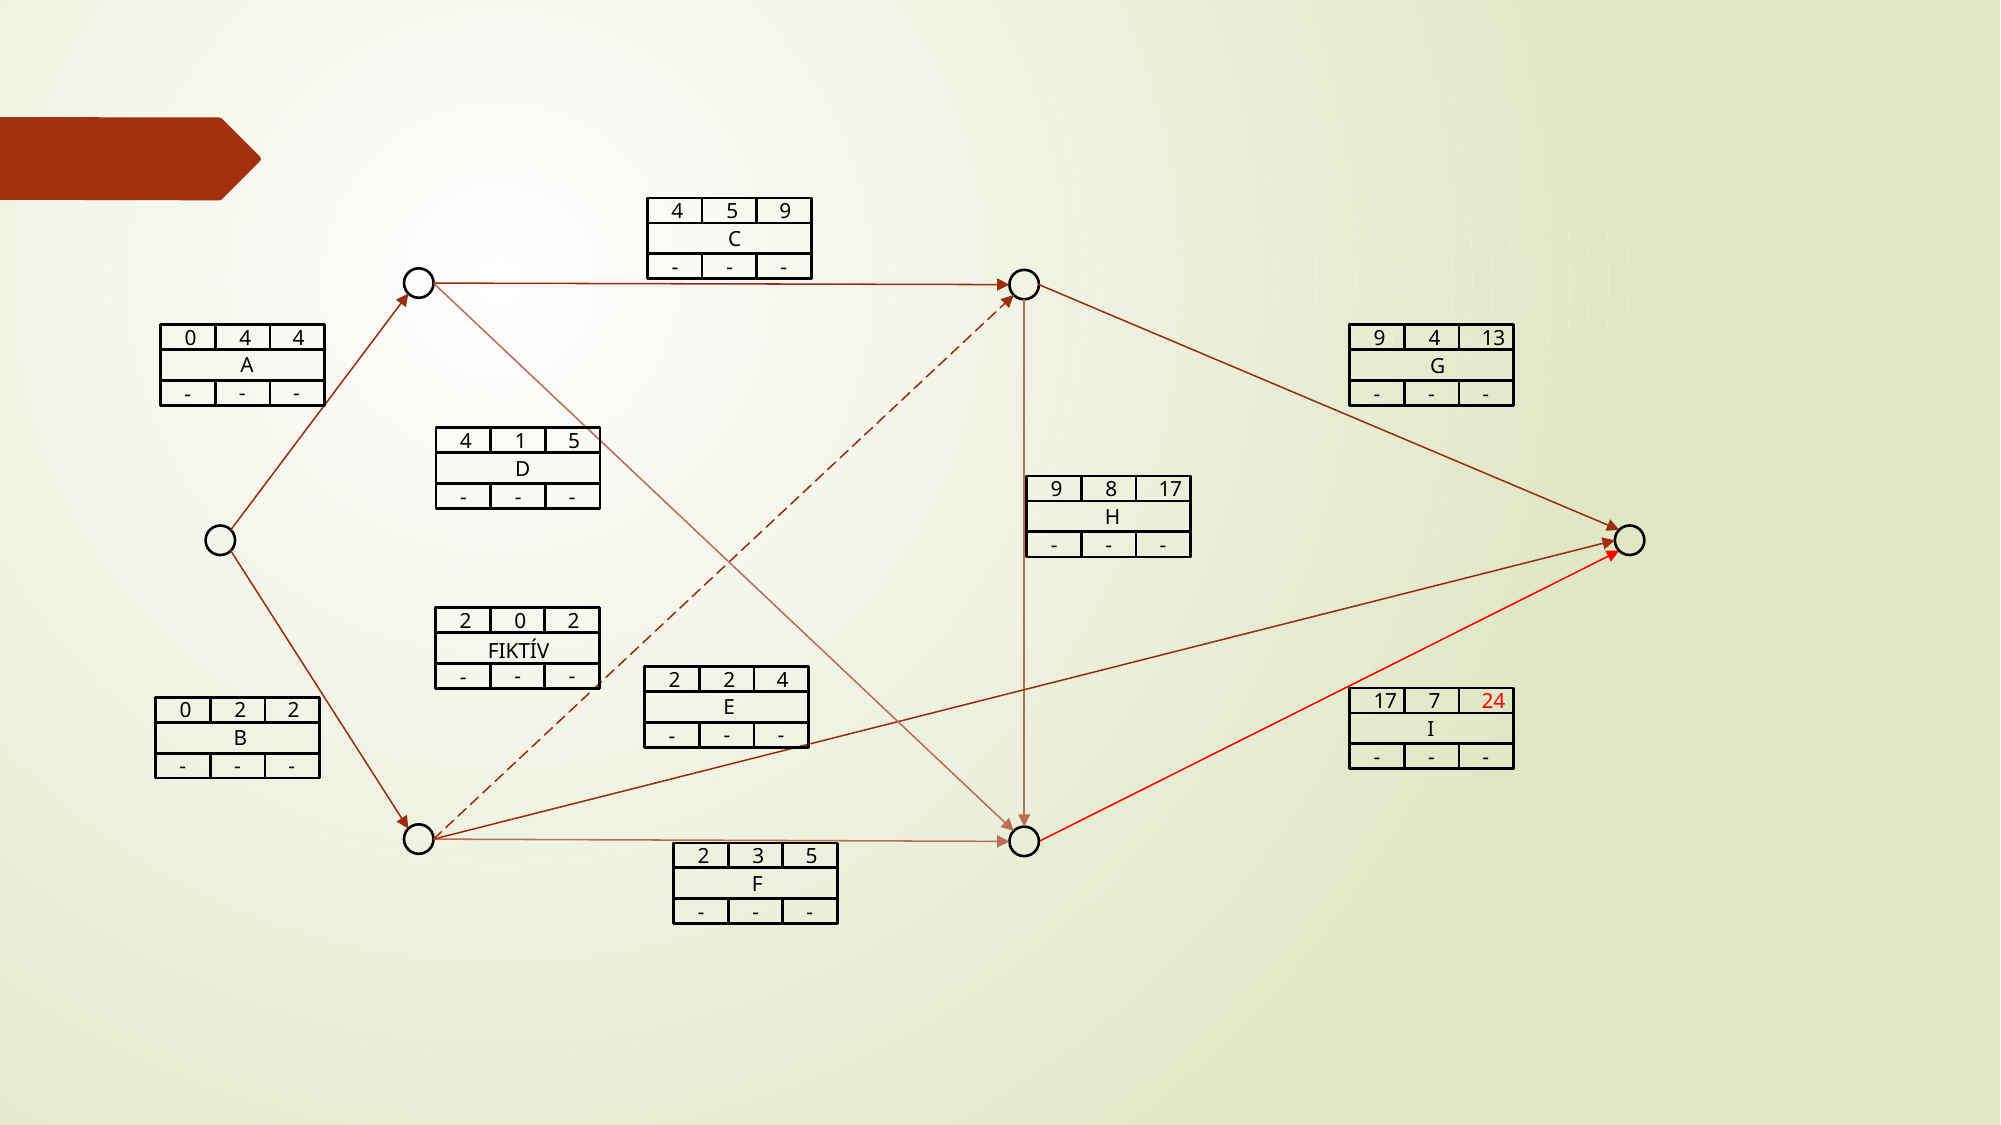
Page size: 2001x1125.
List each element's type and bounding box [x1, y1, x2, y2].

text_box [160, 316, 325, 414]
text_box [435, 419, 601, 517]
text_box [1613, 524, 1646, 557]
text_box [155, 689, 320, 787]
text_box [1008, 268, 1041, 301]
text_box [402, 266, 435, 300]
text_box [644, 658, 809, 756]
text_box [647, 189, 812, 287]
text_box [1038, 284, 1620, 530]
text_box [673, 834, 838, 932]
text_box [1018, 539, 1616, 840]
text_box [1349, 679, 1521, 777]
text_box [1026, 468, 1198, 566]
text_box [1349, 316, 1521, 414]
text_box [433, 282, 1015, 832]
text_box [402, 823, 432, 856]
text_box [230, 293, 409, 530]
text_box [1010, 848, 1038, 858]
text_box [204, 524, 237, 557]
text_box [230, 550, 409, 829]
text_box [435, 599, 600, 697]
